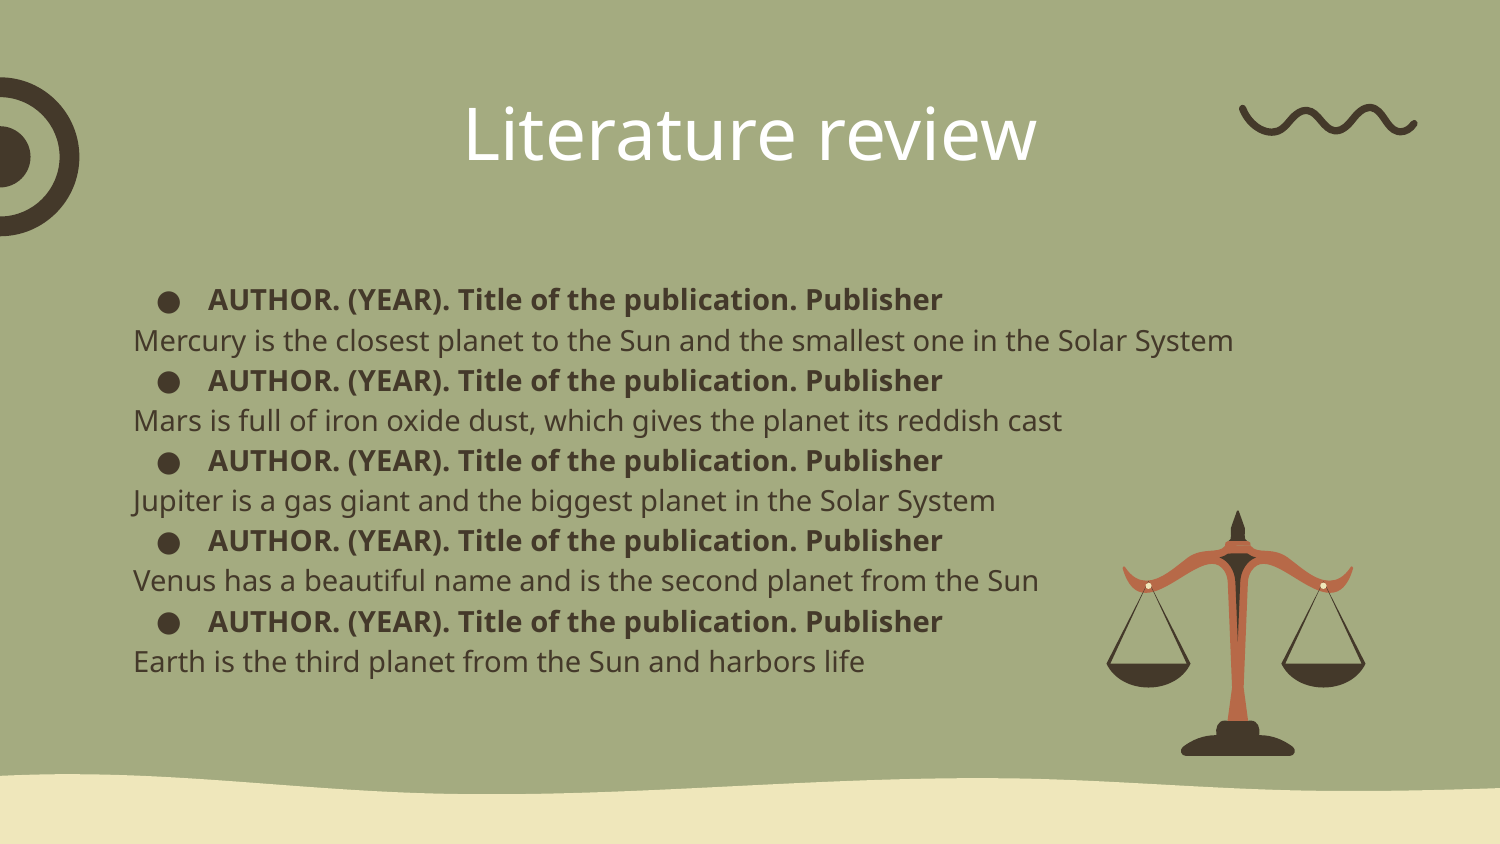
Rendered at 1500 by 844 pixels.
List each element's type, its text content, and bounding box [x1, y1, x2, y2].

text_box [1239, 103, 1418, 136]
subtitle AUTHOR. (YEAR). Title of the publication. Publisher Mercury is the closest planet to the Sun and the smallest one in the Solar System AUTHOR. (YEAR). Title of the publication. Publisher Mars is full of iron oxide dust, which gives the planet its reddish cast AUTHOR. (YEAR). Title of the publication. Publisher Jupiter is a gas giant and the biggest planet in the Solar System AUTHOR. (YEAR). Title of the publication. Publisher Venus has a beautiful name and is the second planet from the Sun AUTHOR. (YEAR). Title of the publication. Publisher Earth is the third planet from the Sun and harbors life [118, 261, 1366, 740]
title Literature review [118, 72, 1382, 167]
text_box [1106, 510, 1366, 757]
